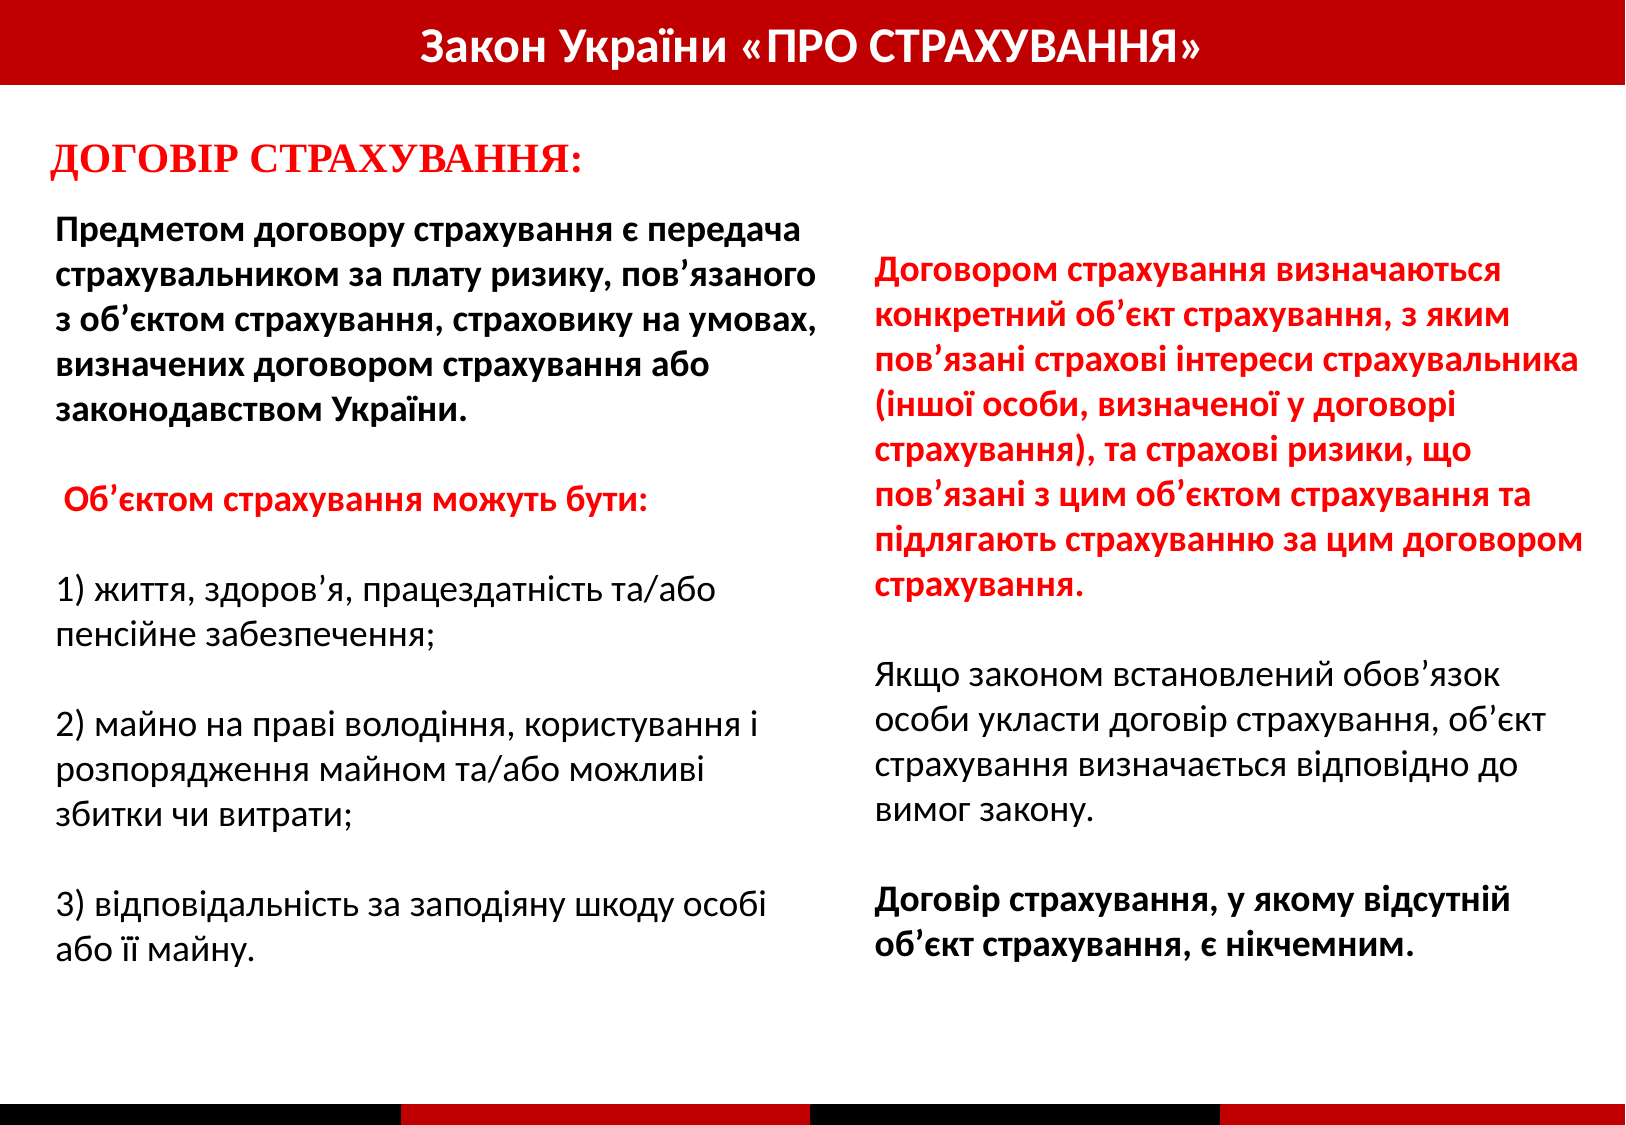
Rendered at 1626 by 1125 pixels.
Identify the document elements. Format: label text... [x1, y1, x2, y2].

text_box Закон України «ПРО СТРАХУВАННЯ» [0, 0, 1625, 85]
text_box [0, 1104, 401, 1125]
text_box [810, 1104, 1220, 1125]
text_box ДОГОВІР СТРАХУВАННЯ: [35, 123, 1571, 189]
text_box Предметом договору страхування є передача страхувальником за плату ризику, пов’язаного з об’єктом страхування, страховику на умовах, визначених договором страхування або законодавством України. Об’єктом страхування можуть бути: 1) життя, здоров’я, працездатність та/або пенсійне забезпечення; 2) майно на праві володіння, користування і розпорядження майном та/або можливі збитки чи витрати; 3) відповідальність за заподіяну шкоду особі або її майну. [40, 196, 836, 976]
text_box [401, 1104, 810, 1125]
text_box Договором страхування визначаються конкретний об’єкт страхування, з яким пов’язані страхові інтереси страхувальника (іншої особи, визначеної у договорі страхування), та страхові ризики, що пов’язані з цим об’єктом страхування та підлягають страхуванню за цим договором страхування. Якщо законом встановлений обов’язок особи укласти договір страхування, об’єкт страхування визначається відповідно до вимог закону. Договір страхування, у якому відсутній об’єкт страхування, є нікчемним. [859, 236, 1604, 971]
text_box [1220, 1104, 1625, 1125]
